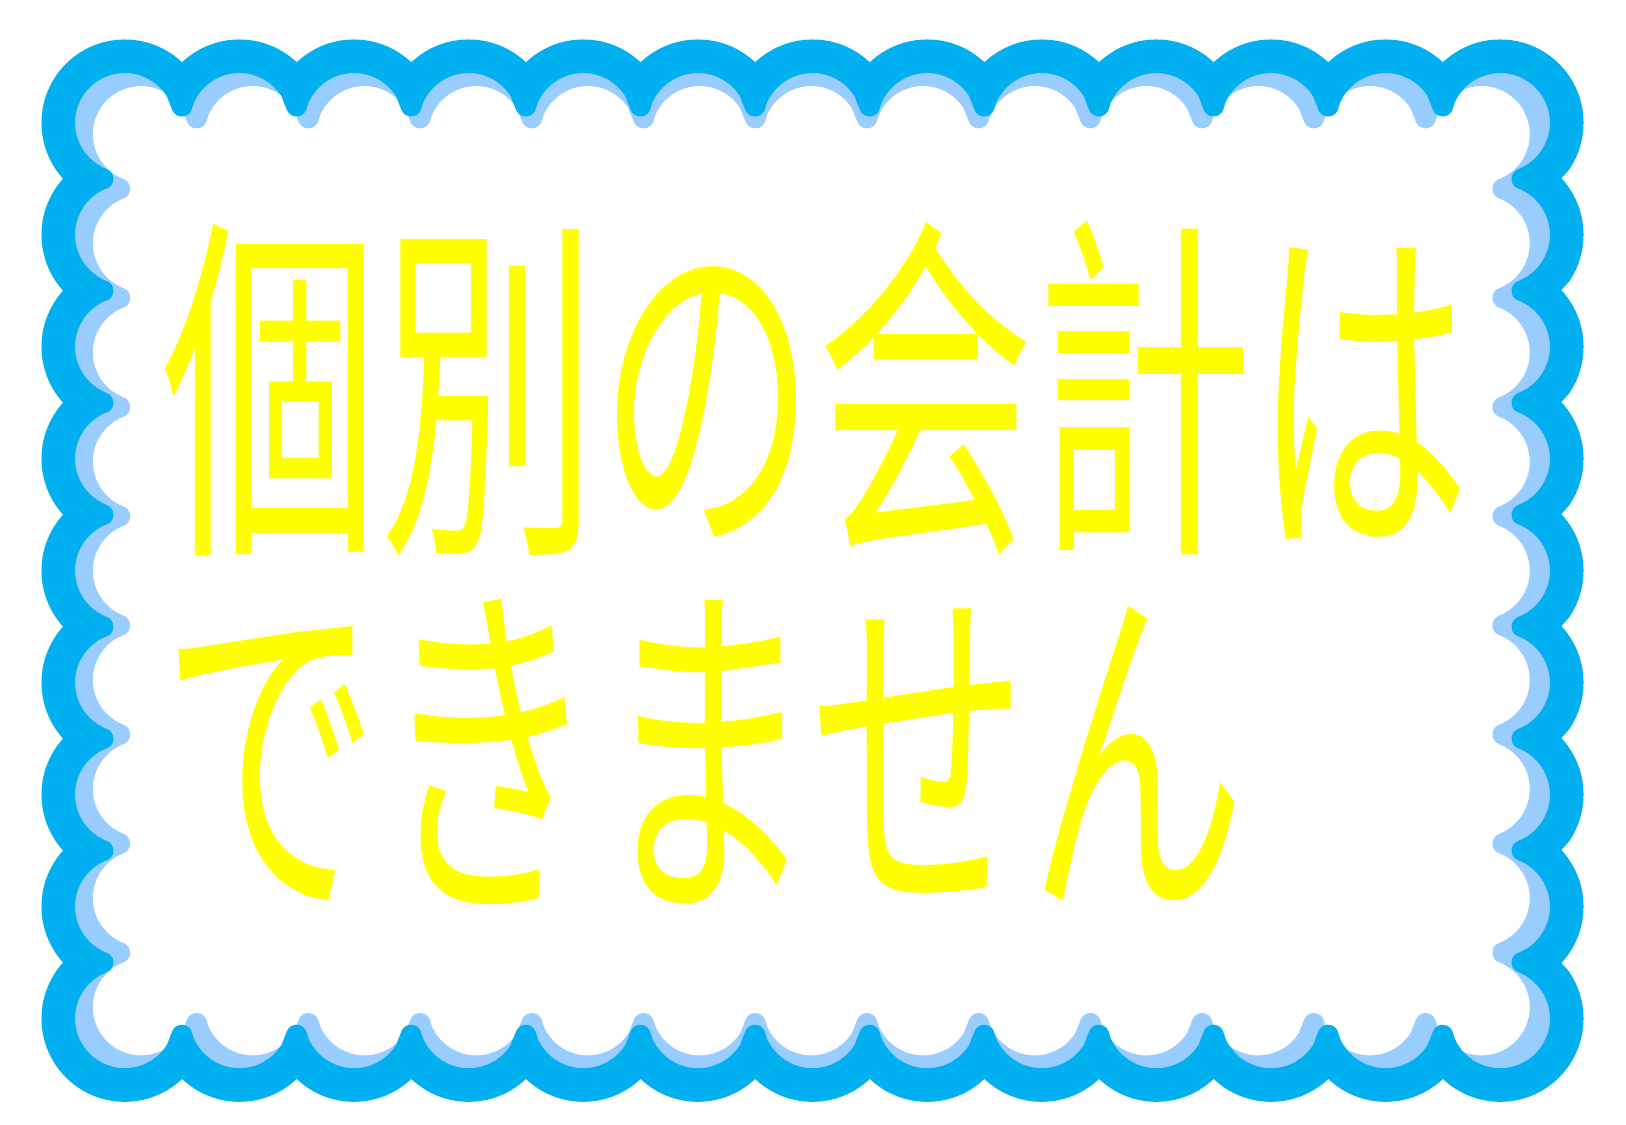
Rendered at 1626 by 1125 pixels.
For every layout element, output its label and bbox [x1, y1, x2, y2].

text_box [1343, 1021, 1437, 1076]
text_box [1225, 1021, 1324, 1076]
text_box [1106, 65, 1210, 121]
text_box [67, 176, 122, 964]
text_box [186, 65, 285, 121]
text_box [68, 65, 167, 176]
text_box [526, 65, 985, 121]
text_box [186, 1021, 286, 1076]
text_box [300, 65, 403, 121]
text_box [525, 1021, 985, 1076]
text_box [68, 965, 168, 1076]
text_box [1459, 65, 1555, 1076]
text_box [988, 65, 1097, 121]
text_box [988, 1021, 1097, 1076]
text_box [1224, 65, 1324, 121]
text_box [1342, 65, 1437, 121]
text_box [413, 65, 520, 121]
text_box [49, 47, 1576, 1094]
text_box [413, 1021, 520, 1076]
text_box [1106, 1021, 1210, 1076]
text_box [300, 1021, 403, 1076]
